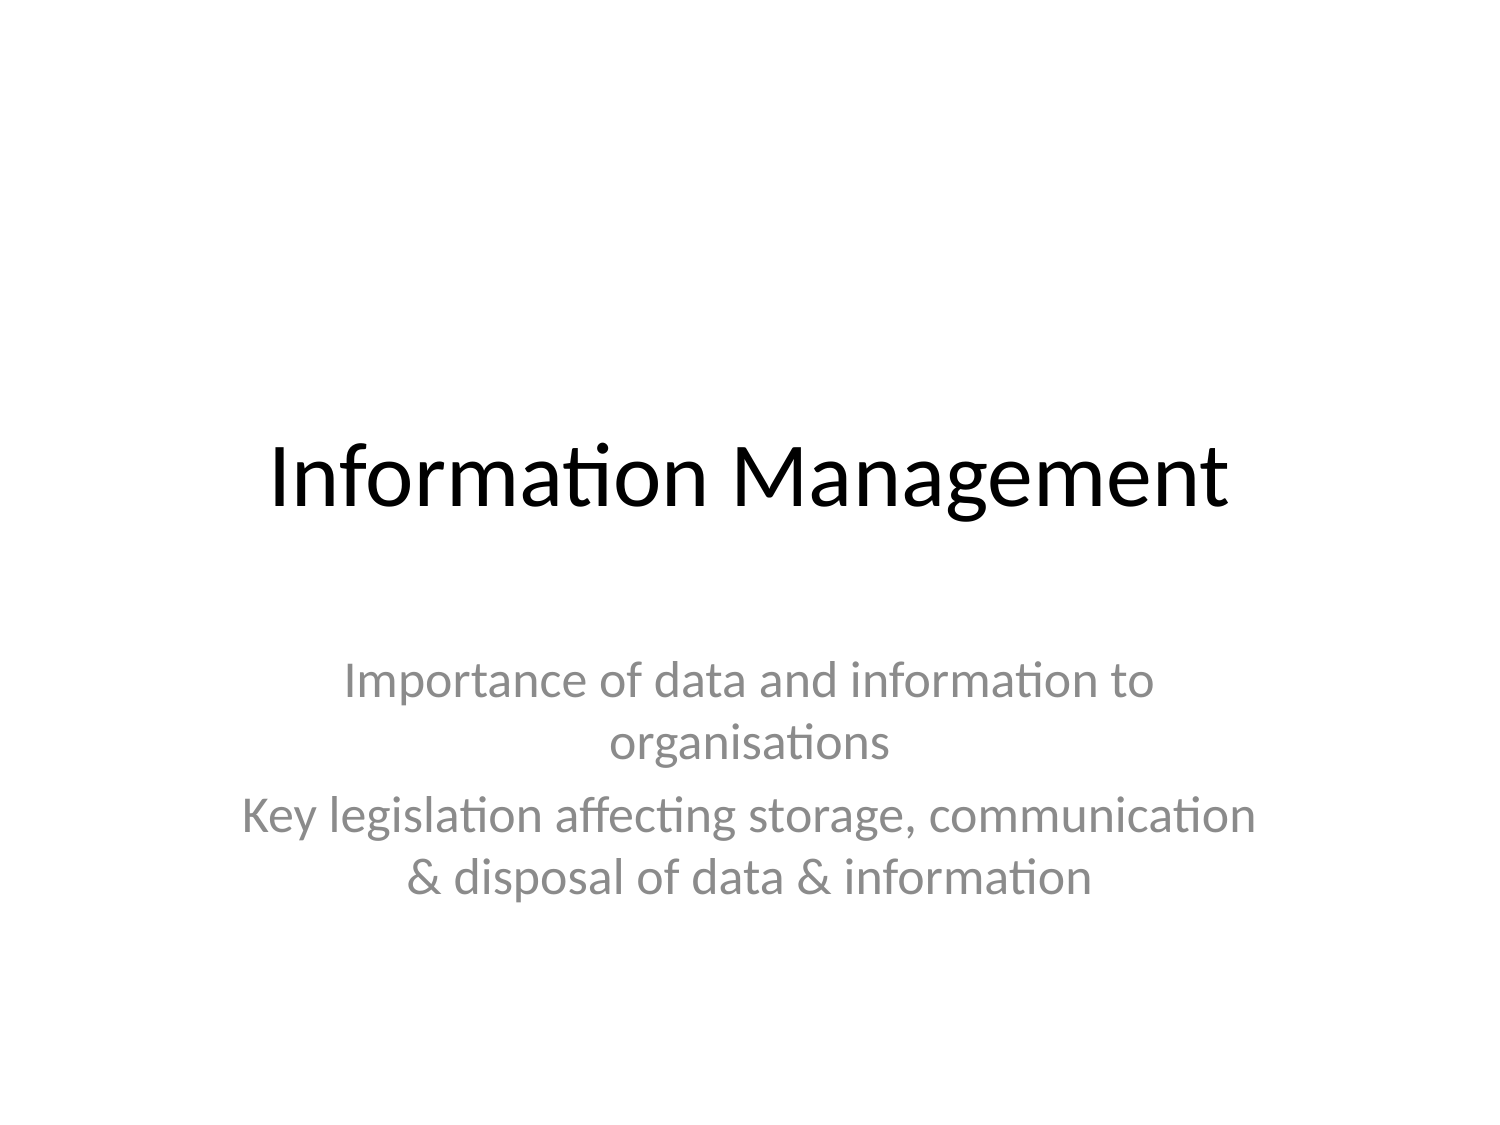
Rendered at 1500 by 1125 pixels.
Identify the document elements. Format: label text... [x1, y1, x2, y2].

subtitle Importance of data and information to organisations Key legislation affecting storage, communication & disposal of data & information [225, 637, 1275, 925]
title Information Management [112, 349, 1388, 591]
